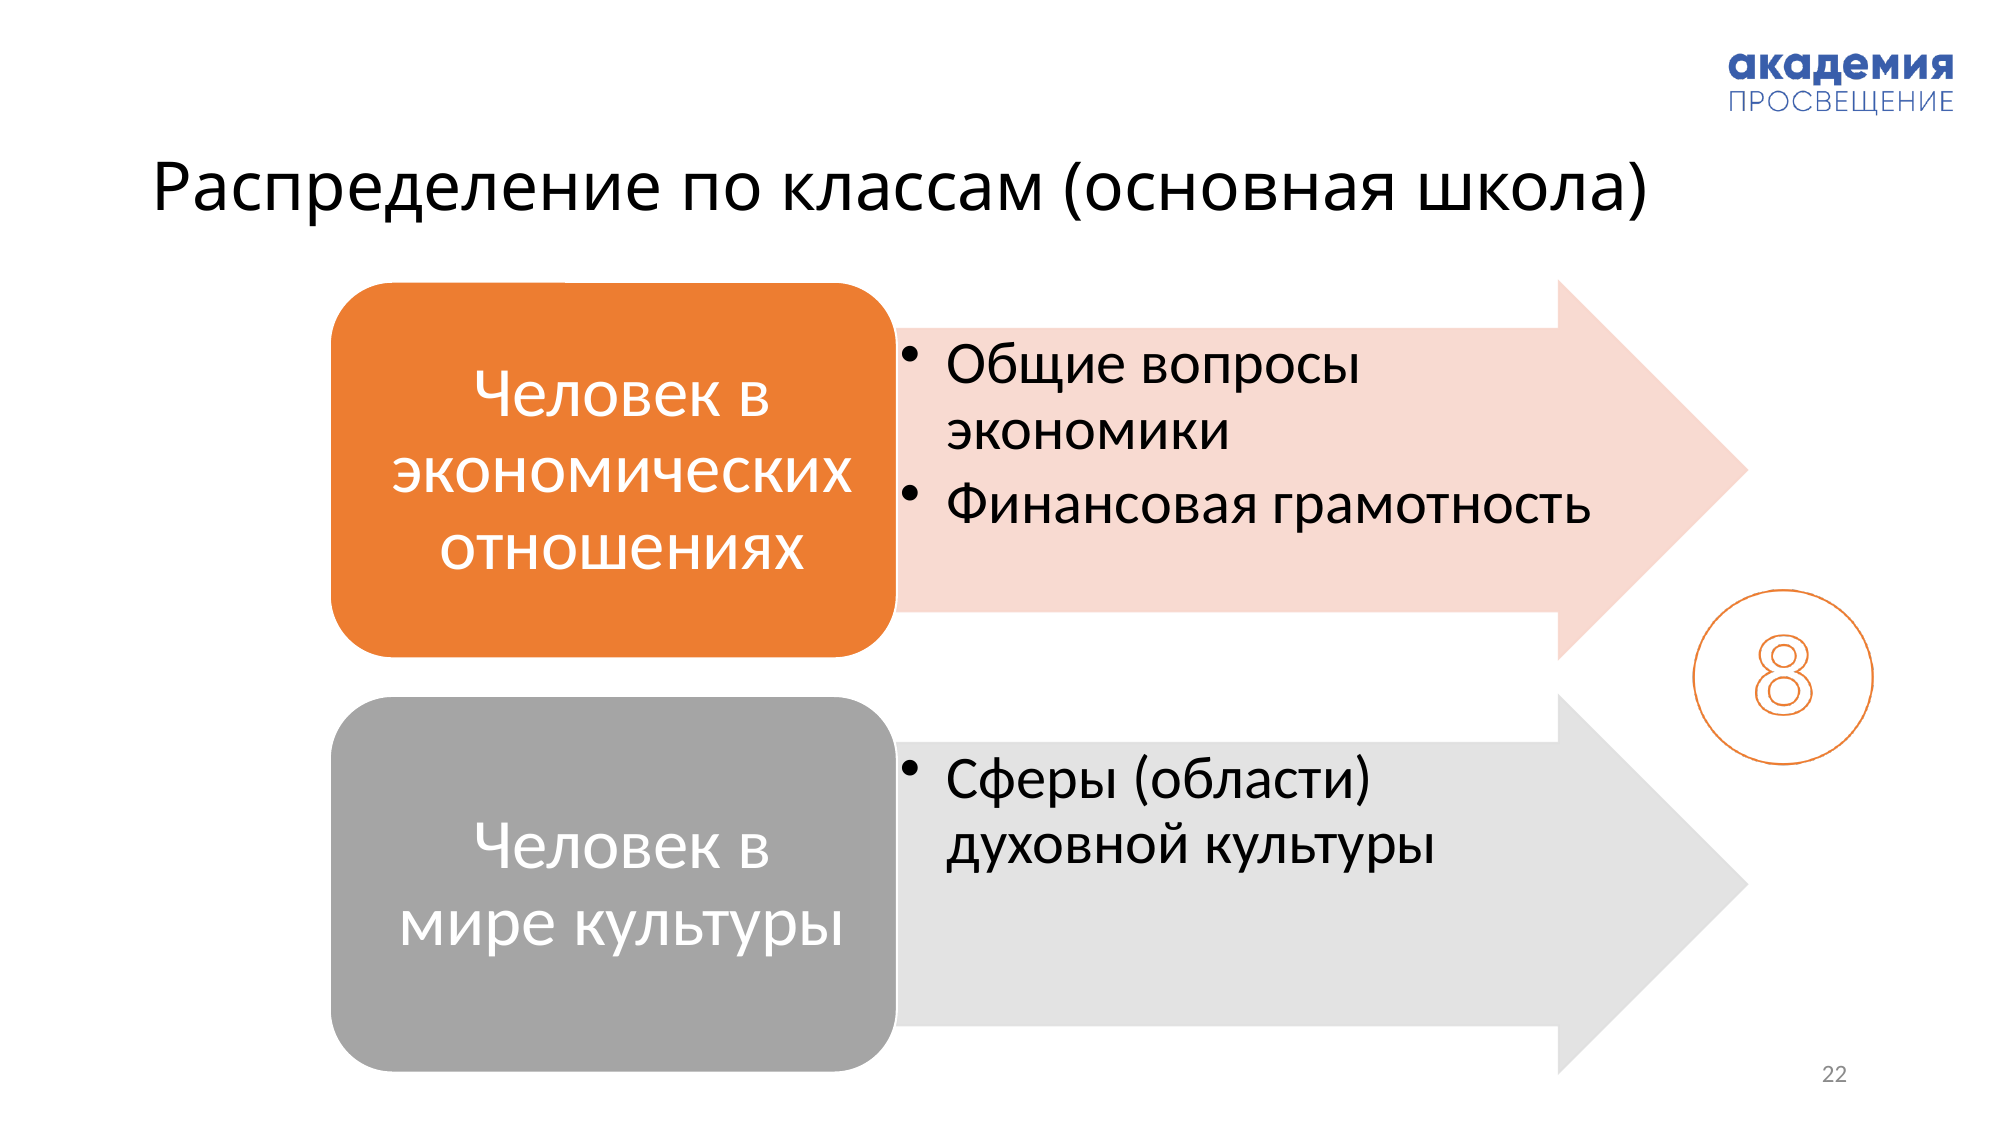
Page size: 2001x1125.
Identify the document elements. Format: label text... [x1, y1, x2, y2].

title Распределение по классам (основная школа) [136, 109, 1671, 269]
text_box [329, 281, 1748, 1073]
slide_number 22 [1412, 1042, 1863, 1103]
picture [1670, 567, 1896, 787]
picture [1714, 33, 1969, 133]
